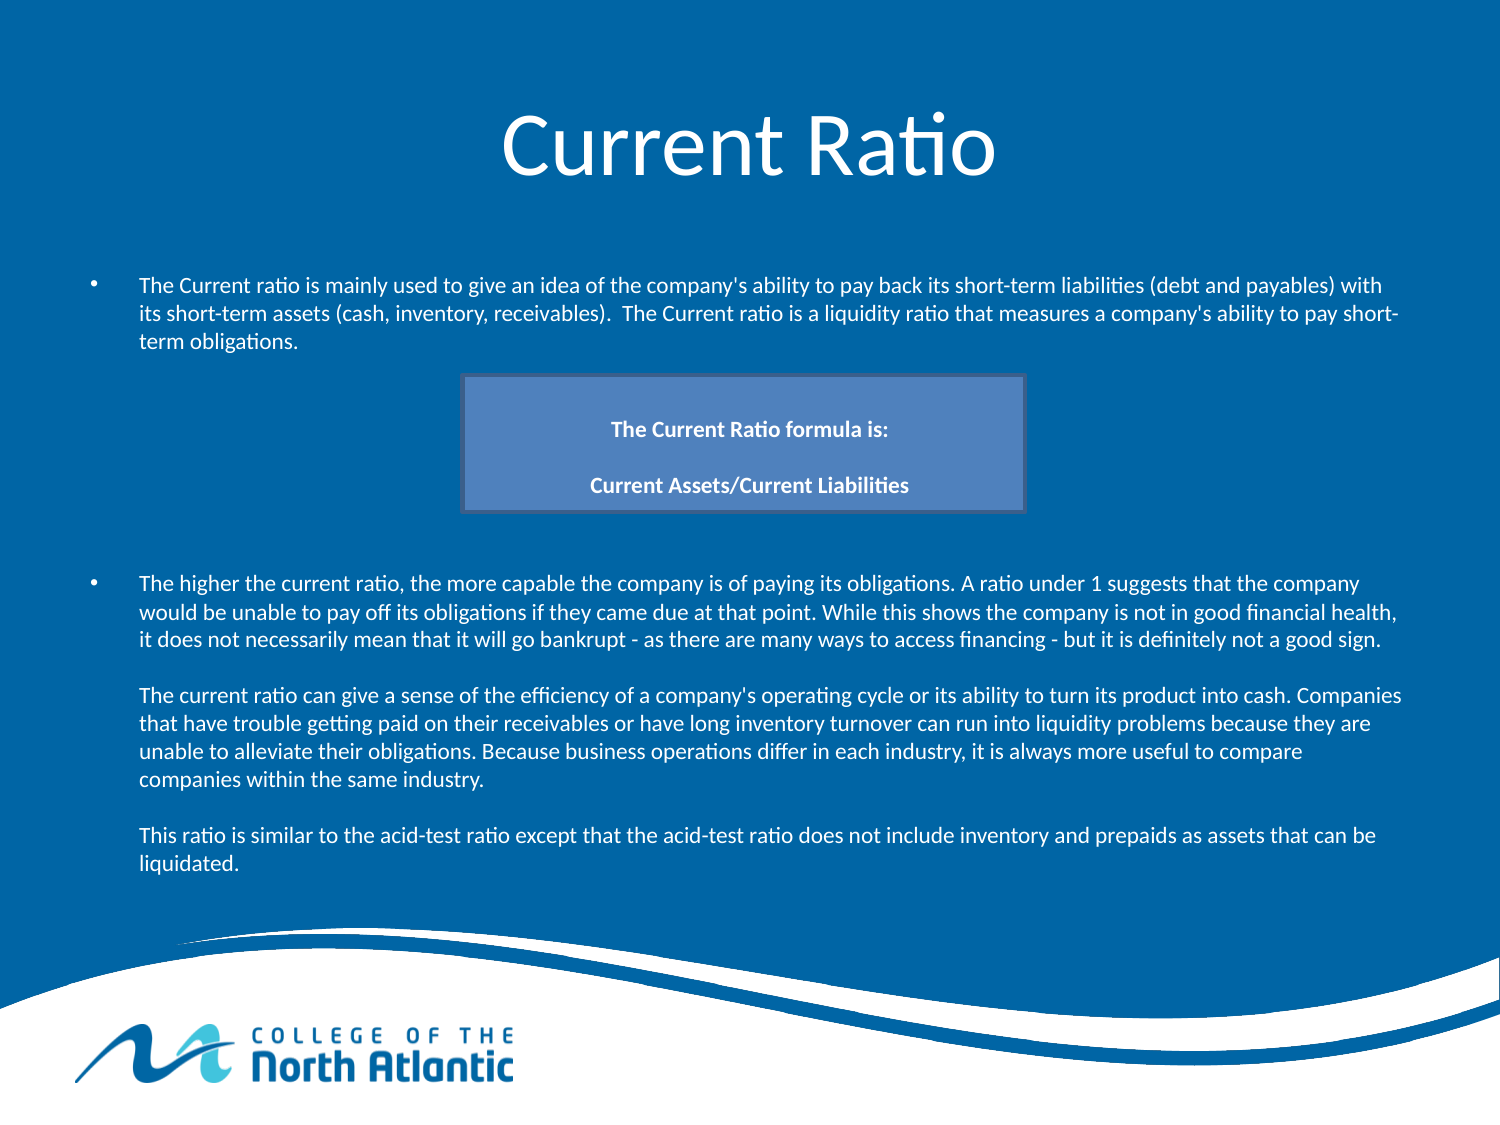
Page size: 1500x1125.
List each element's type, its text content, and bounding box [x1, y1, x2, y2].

list The Current ratio is mainly used to give an idea of the company's ability to pay back its short-term liabilities (debt and payables) with its short-term assets (cash, inventory, receivables). The Current ratio is a liquidity ratio that measures a company's ability to pay short-term obligations. The Current Ratio formula is: Current Assets/Current Liabilities The higher the current ratio, the more capable the company is of paying its obligations. A ratio under 1 suggests that the company would be unable to pay off its obligations if they came due at that point. While this shows the company is not in good financial health, it does not necessarily mean that it will go bankrupt - as there are many ways to access financing - but it is definitely not a good sign. The current ratio can give a sense of the efficiency of a company's operating cycle or its ability to turn its product into cash. Companies that have trouble getting paid on their receivables or have long inventory turnover can run into liquidity problems because they are unable to alleviate their obligations. Because business operations differ in each industry, it is always more useful to compare companies within the same industry. This ratio is similar to the acid-test ratio except that the acid-test ratio does not include inventory and prepaids as assets that can be liquidated. [75, 262, 1425, 900]
picture [0, 928, 1500, 1125]
title Current Ratio [75, 45, 1425, 233]
